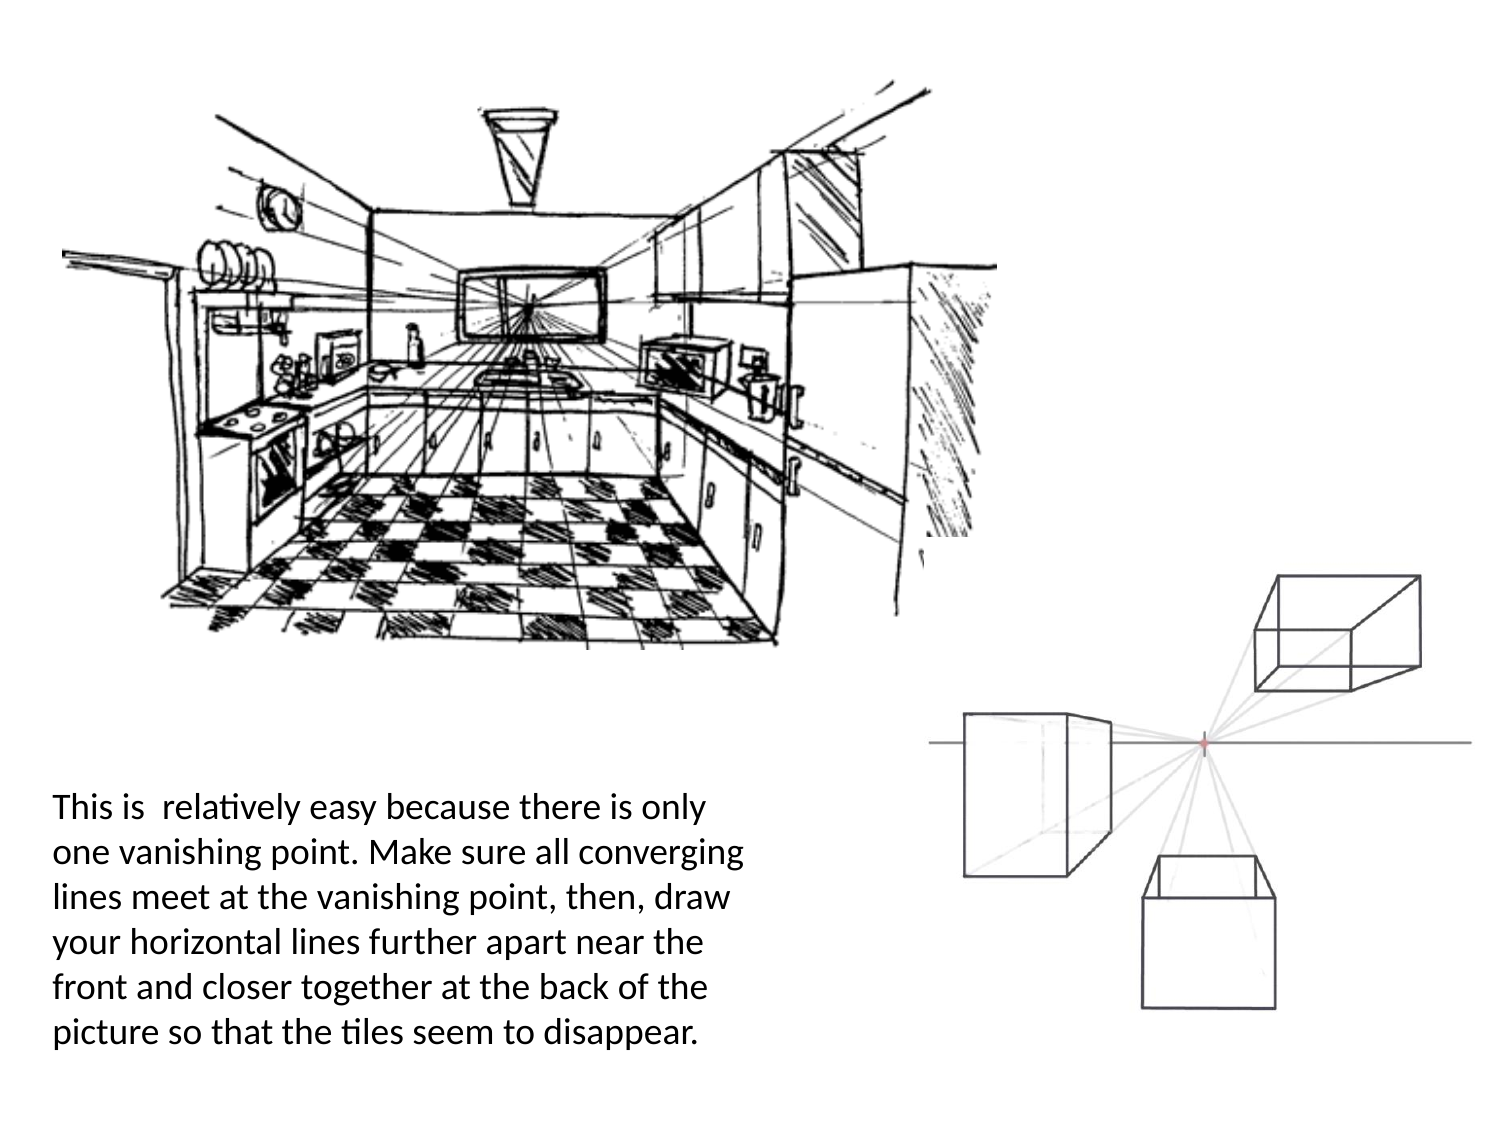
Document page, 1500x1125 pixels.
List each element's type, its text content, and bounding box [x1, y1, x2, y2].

picture [62, 74, 1476, 1088]
text_box This is relatively easy because there is only one vanishing point. Make sure all converging lines meet at the vanishing point, then, draw your horizontal lines further apart near the front and closer together at the back of the picture so that the tiles seem to disappear. [37, 774, 763, 1060]
